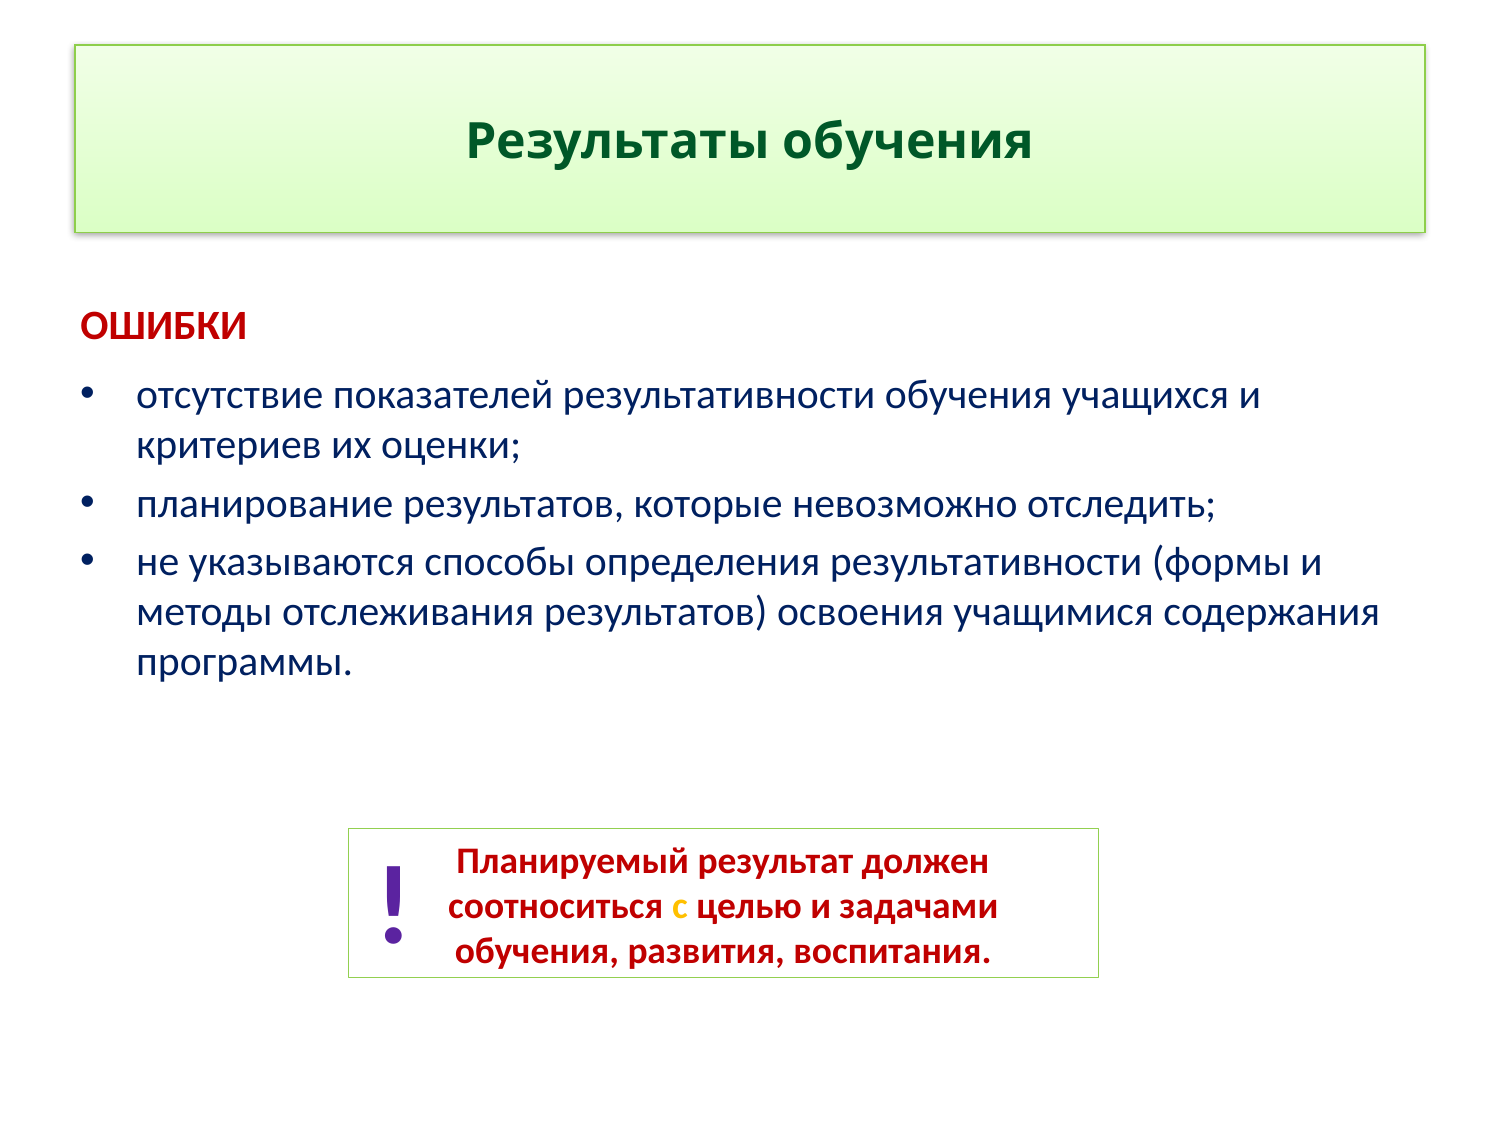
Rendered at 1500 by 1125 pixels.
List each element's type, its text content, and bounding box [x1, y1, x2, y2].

text_box ОШИБКИ [65, 290, 272, 356]
list отсутствие показателей результативности обучения учащихся и критериев их оценки; планирование результатов, которые невозможно отследить; не указываются способы определения результативности (формы и методы отслеживания результатов) освоения учащимися содержания программы. [64, 359, 1415, 705]
title Результаты обучения [74, 44, 1426, 233]
text_box Планируемый результат должен соотноситься с целью и задачами обучения, развития, воспитания. [348, 828, 1099, 978]
text_box ! [360, 823, 428, 974]
